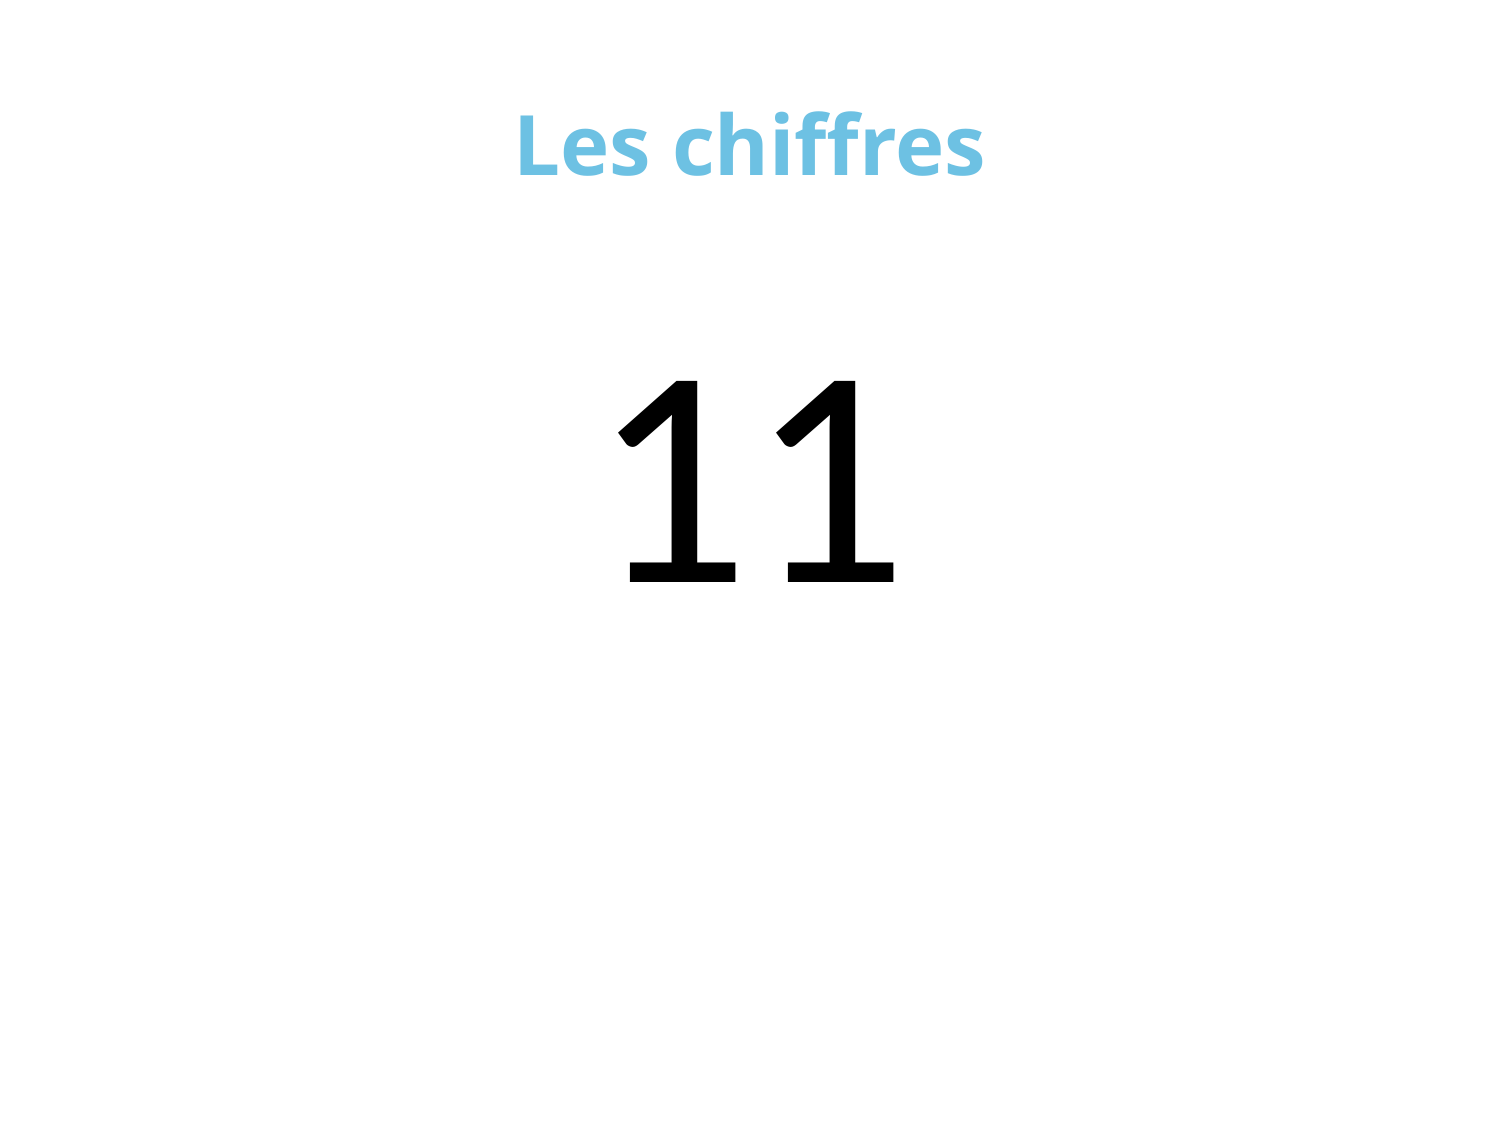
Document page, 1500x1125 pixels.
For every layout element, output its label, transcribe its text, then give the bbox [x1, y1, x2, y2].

list 11 [75, 262, 1425, 1005]
title Les chiffres [75, 45, 1425, 233]
